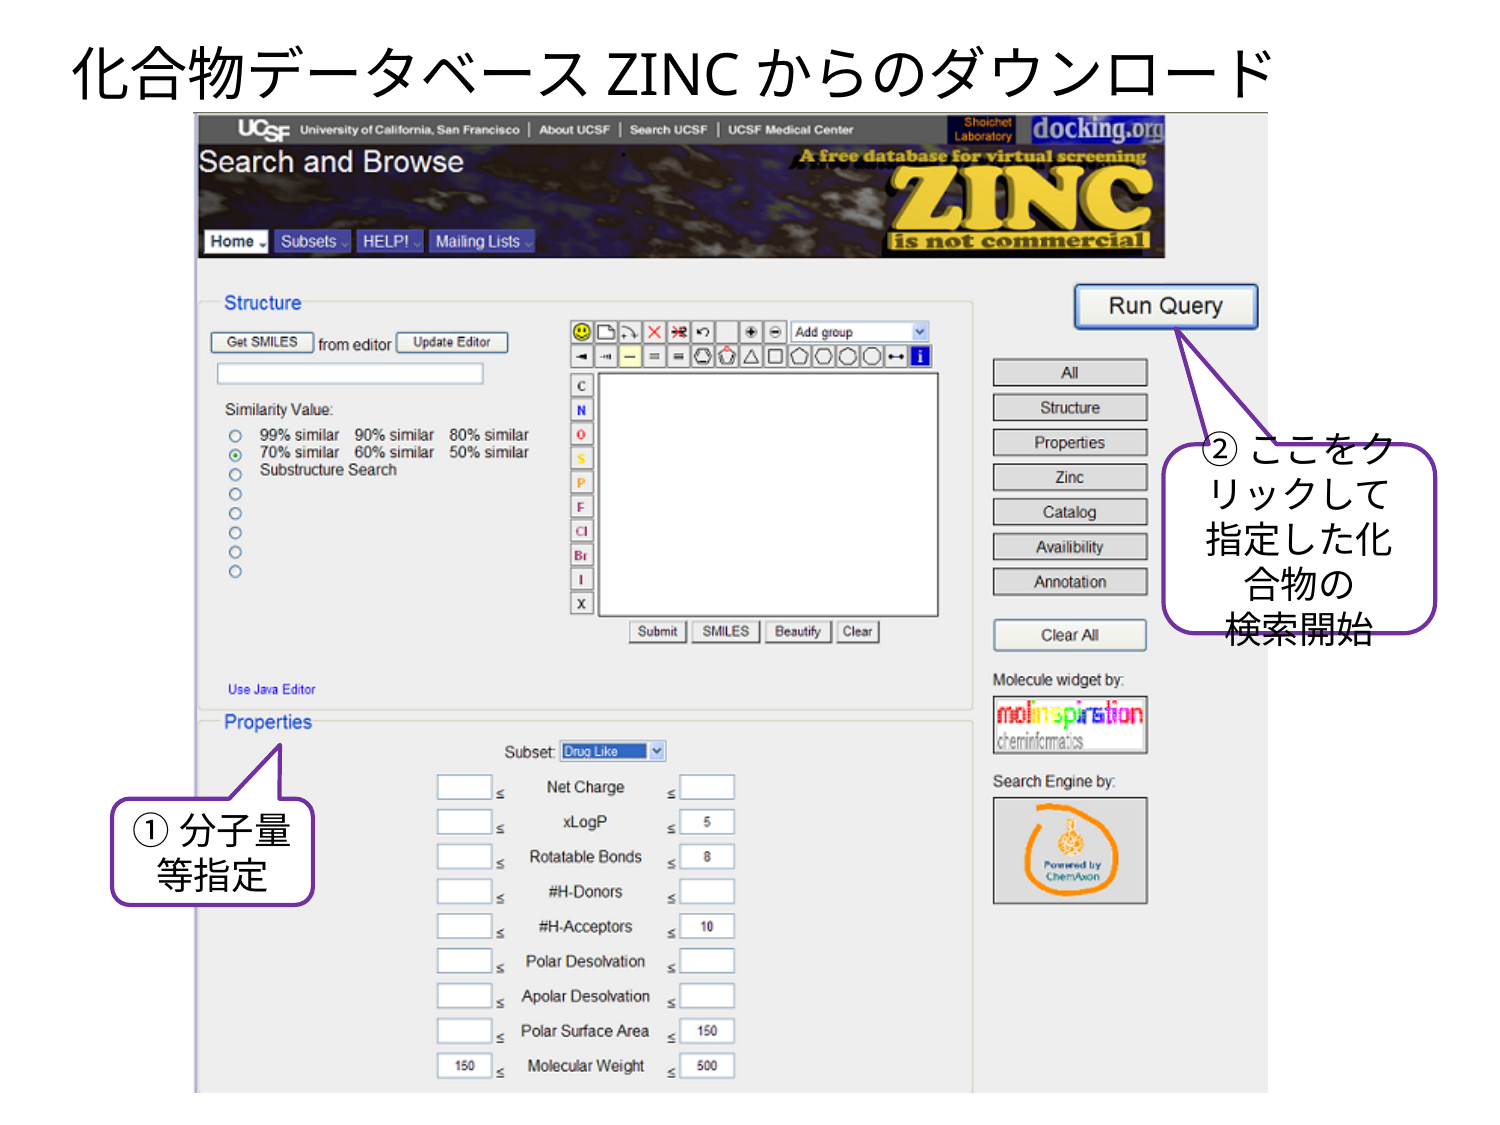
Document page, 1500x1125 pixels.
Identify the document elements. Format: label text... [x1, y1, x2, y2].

text_box ①分子量等指定 [109, 796, 188, 908]
picture [193, 111, 1268, 1093]
text_box 化合物データベースZINCからのダウンロード [29, 29, 1341, 115]
text_box ②ここをクリックして指定した化合物の 検索開始 [1272, 435, 1438, 636]
